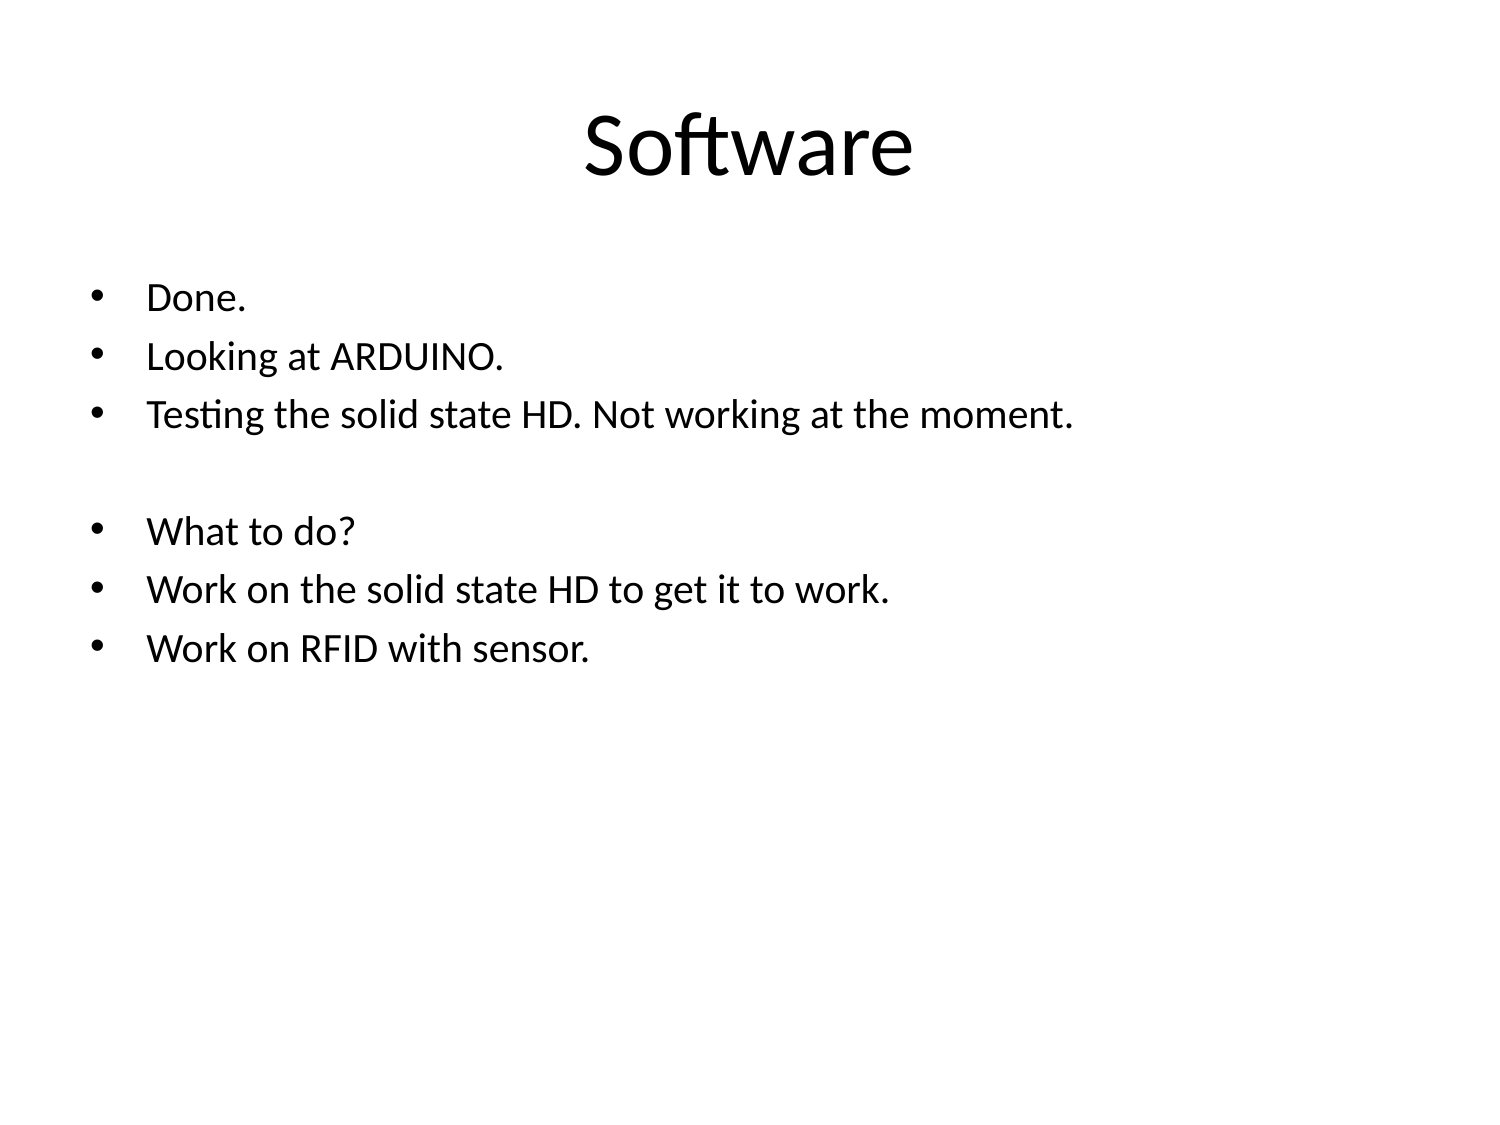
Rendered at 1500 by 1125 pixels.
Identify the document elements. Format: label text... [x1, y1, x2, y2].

list Done. Looking at ARDUINO. Testing the solid state HD. Not working at the moment. What to do? Work on the solid state HD to get it to work. Work on RFID with sensor. [75, 262, 1425, 1005]
title Software [75, 45, 1425, 233]
